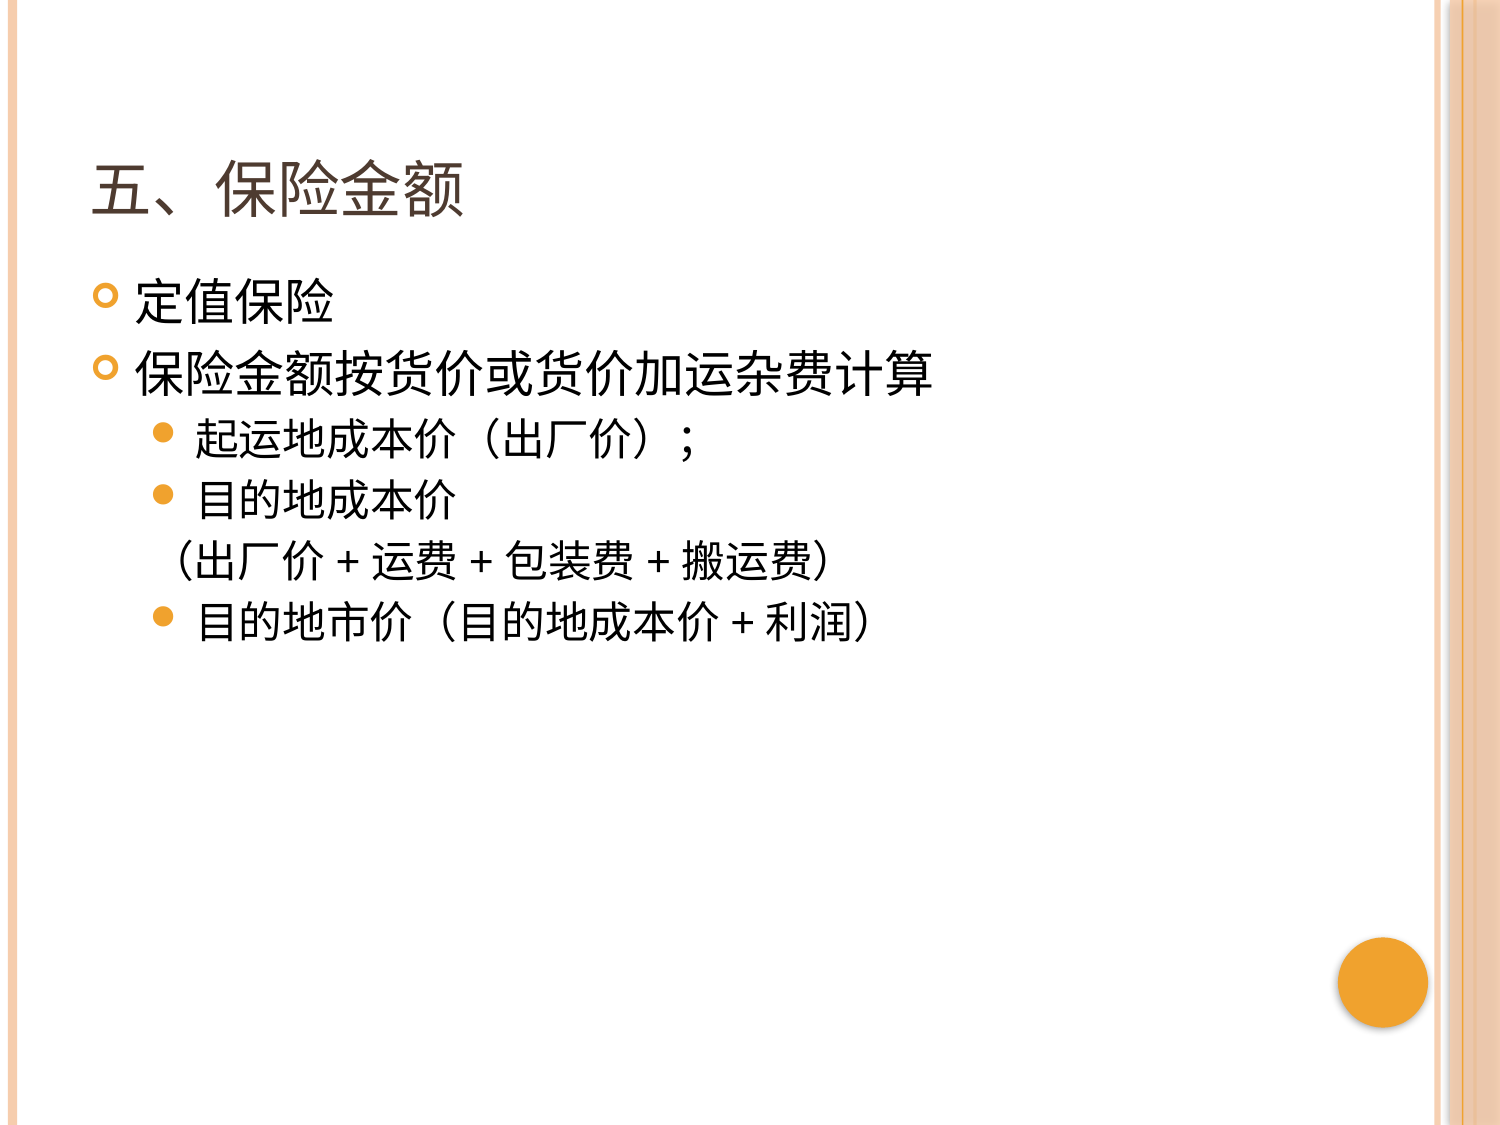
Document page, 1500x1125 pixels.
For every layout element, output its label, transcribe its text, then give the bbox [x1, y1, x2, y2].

title 五、保险金额 [75, 45, 1300, 233]
list 定值保险 保险金额按货价或货价加运杂费计算 起运地成本价（出厂价）； 目的地成本价 （出厂价+运费+包装费+搬运费） 目的地市价（目的地成本价+利润） [74, 262, 1301, 1063]
